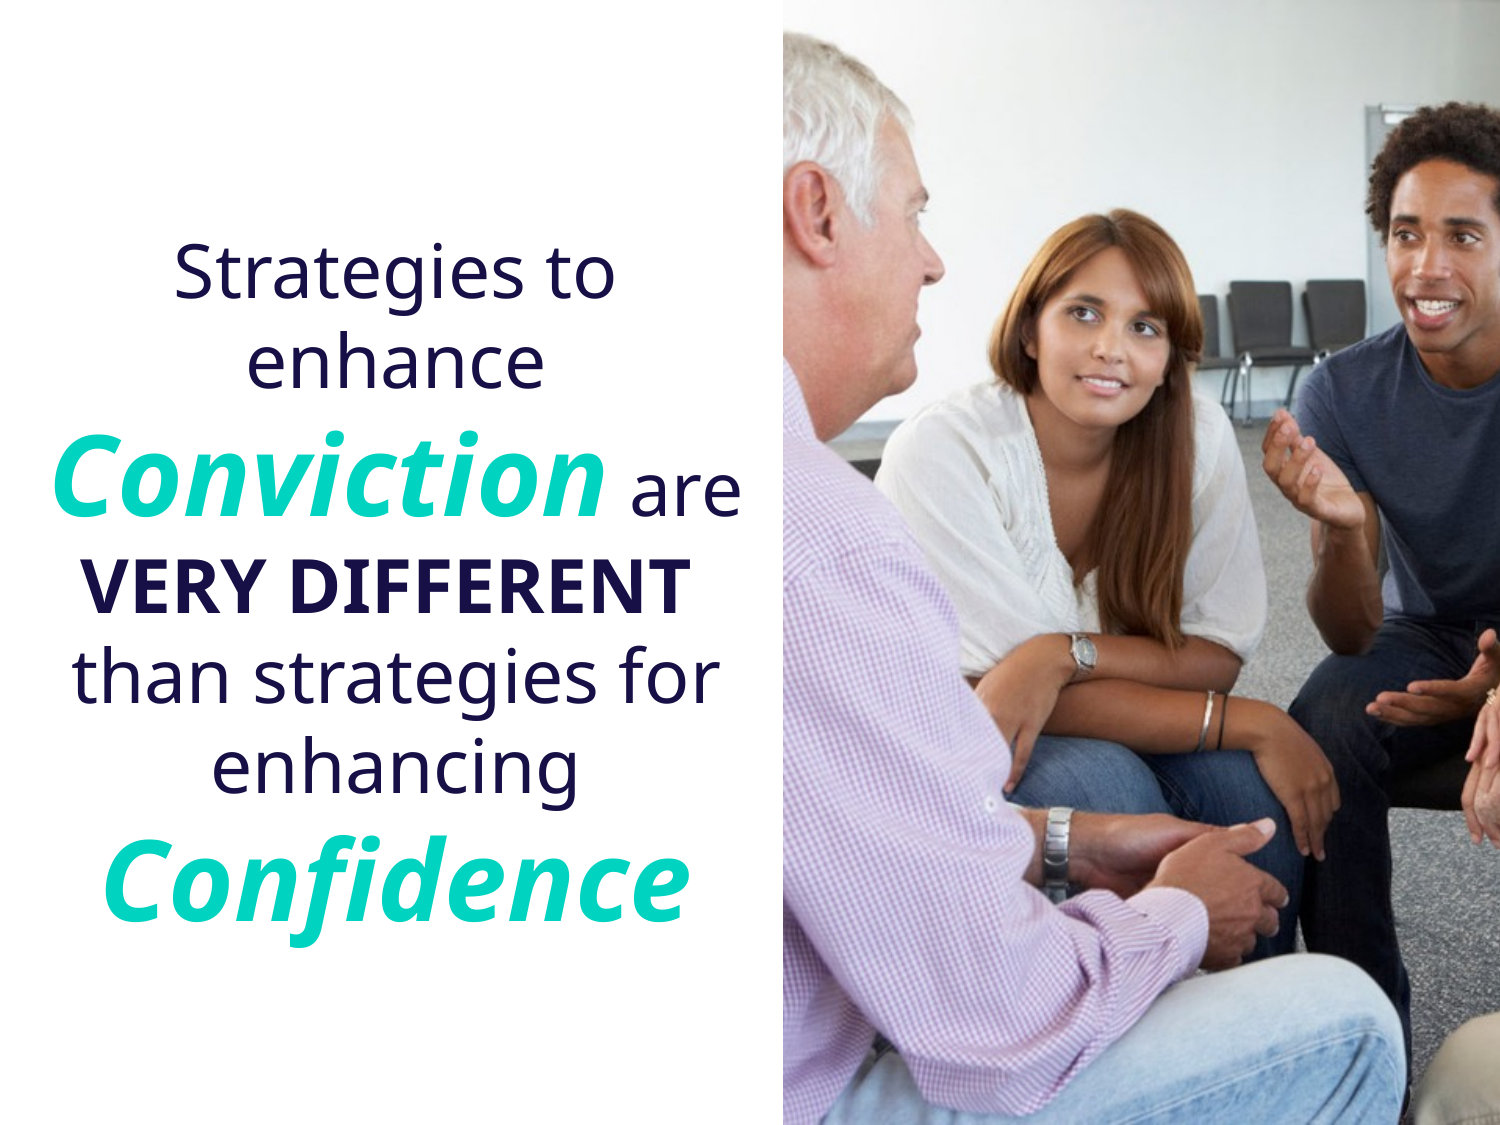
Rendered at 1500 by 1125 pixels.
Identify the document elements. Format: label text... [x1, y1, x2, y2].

picture [783, 0, 1500, 1125]
text_box Strategies to enhance Conviction are VERY DIFFERENT than strategies for enhancing Confidence [29, 216, 764, 952]
